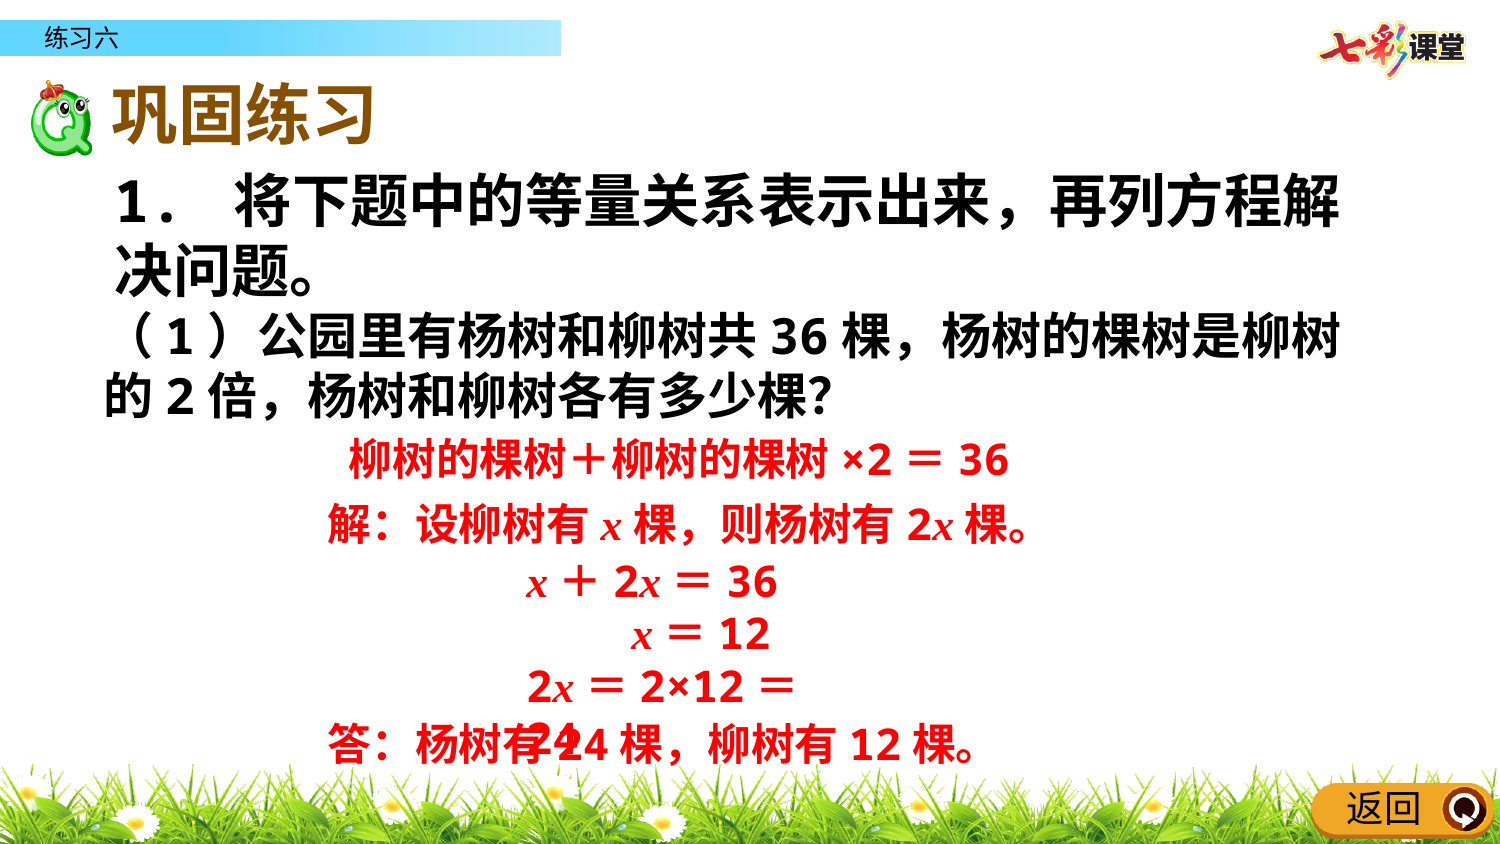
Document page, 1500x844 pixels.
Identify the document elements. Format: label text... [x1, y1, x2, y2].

text_box 1. 将下题中的等量关系表示出来，再列方程解决问题。 [100, 157, 1400, 312]
text_box 柳树的棵树＋柳树的棵树×2＝36 [333, 424, 1070, 489]
picture [0, 764, 1500, 844]
text_box x＋2x＝36 x＝12 2x＝2×12＝24 [511, 546, 860, 709]
text_box 巩固练习 [100, 67, 404, 159]
picture [31, 80, 92, 156]
text_box 解：设柳树有x棵，则杨树有2x棵。 [312, 489, 1097, 557]
text_box （1）公园里有杨树和柳树共36棵，杨树的棵树是柳树的2倍，杨树和柳树各有多少棵？ [88, 297, 1365, 432]
text_box 答：杨树有24棵，柳树有12棵。 [312, 709, 1024, 777]
picture [1316, 20, 1468, 80]
